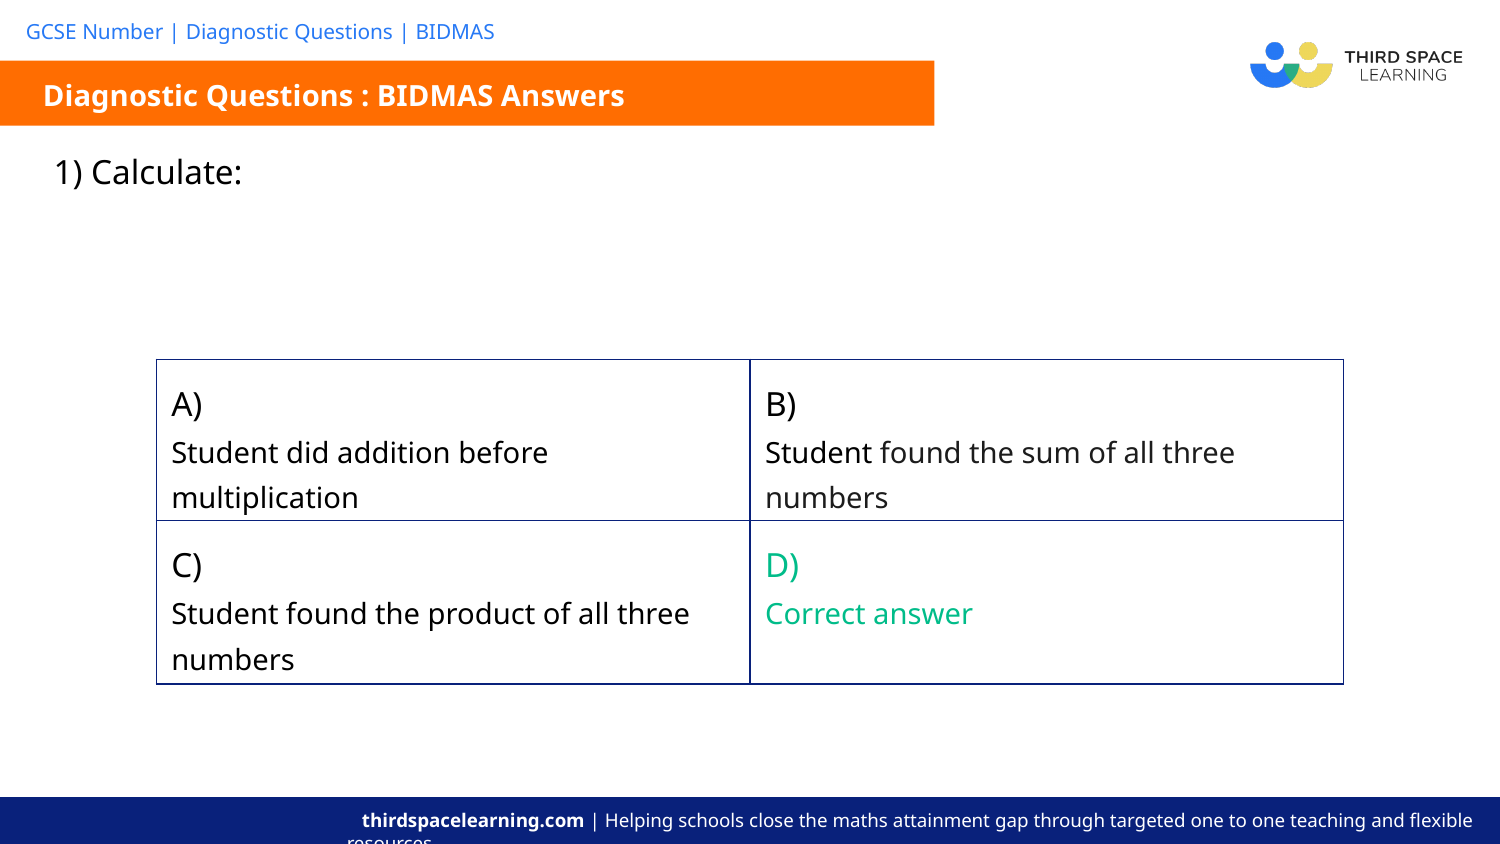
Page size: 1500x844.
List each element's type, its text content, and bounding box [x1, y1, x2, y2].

picture [1250, 33, 1465, 99]
text_box Diagnostic Questions : BIDMAS Answers [27, 61, 868, 127]
